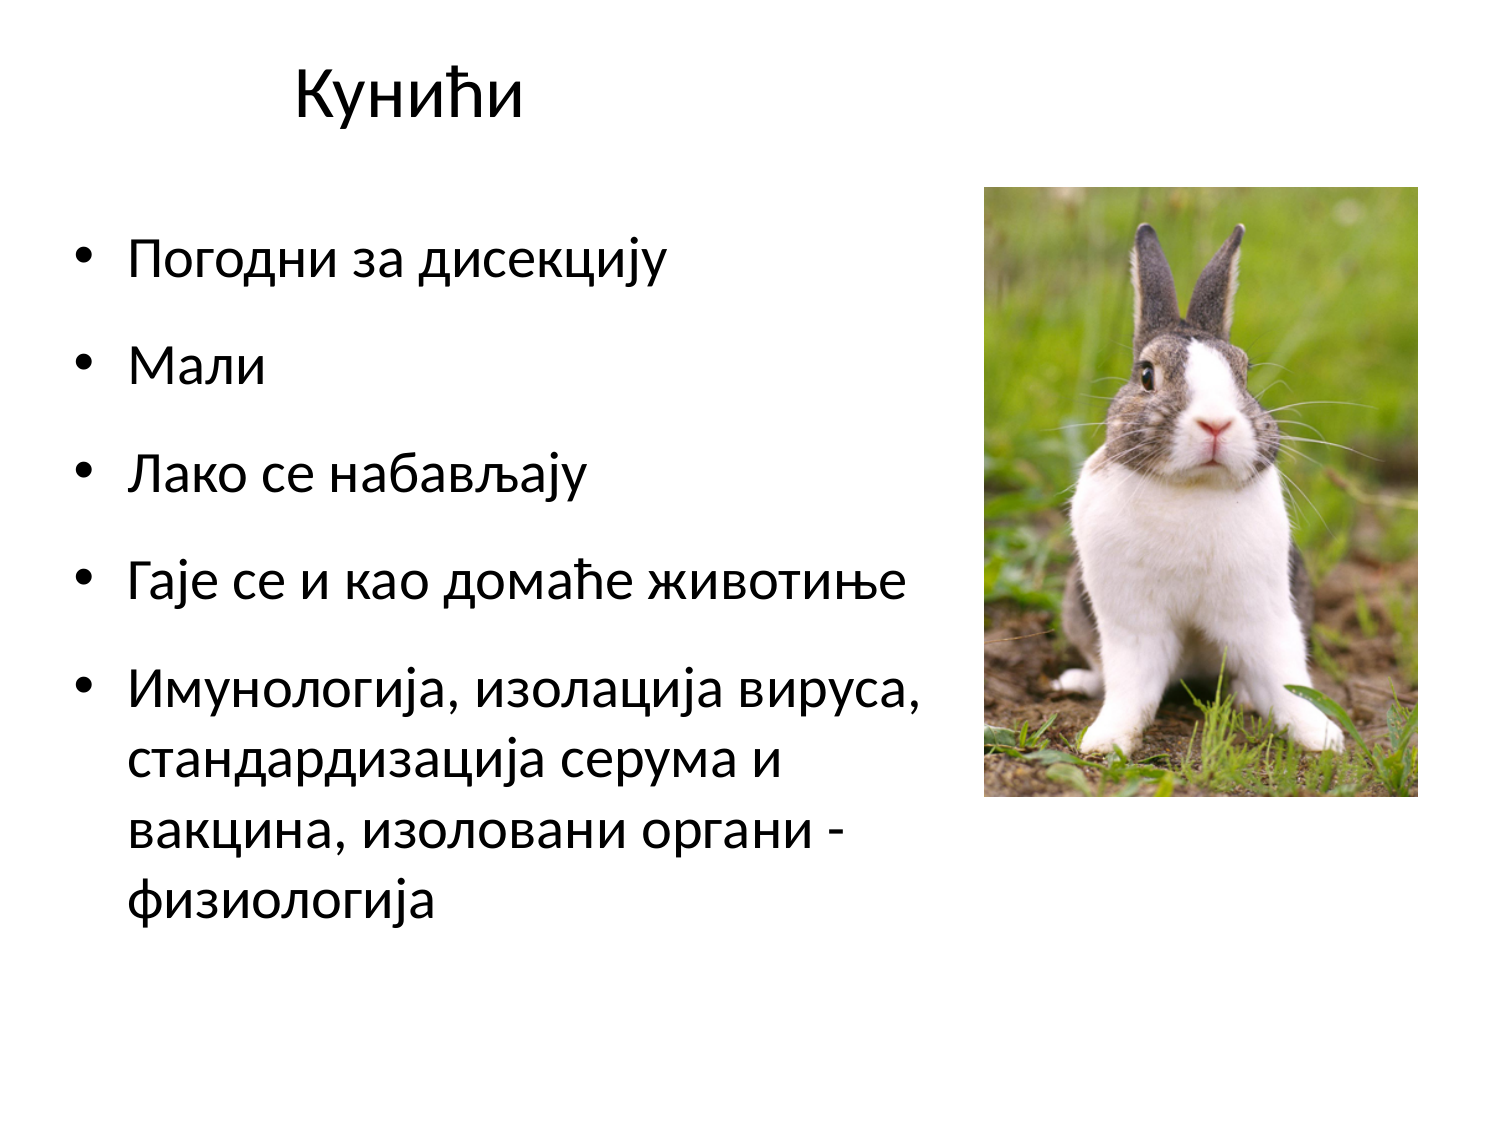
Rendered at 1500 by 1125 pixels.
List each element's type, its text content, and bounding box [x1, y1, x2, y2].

picture [984, 187, 1419, 798]
list Погодни за дисекцију Мали Лако се набављају Гаје се и као домаће животиње Имунологија, изолација вируса, стандардизација серума и вакцина, изоловани органи - физиологија [58, 210, 950, 950]
title Кунићи [257, 35, 563, 141]
